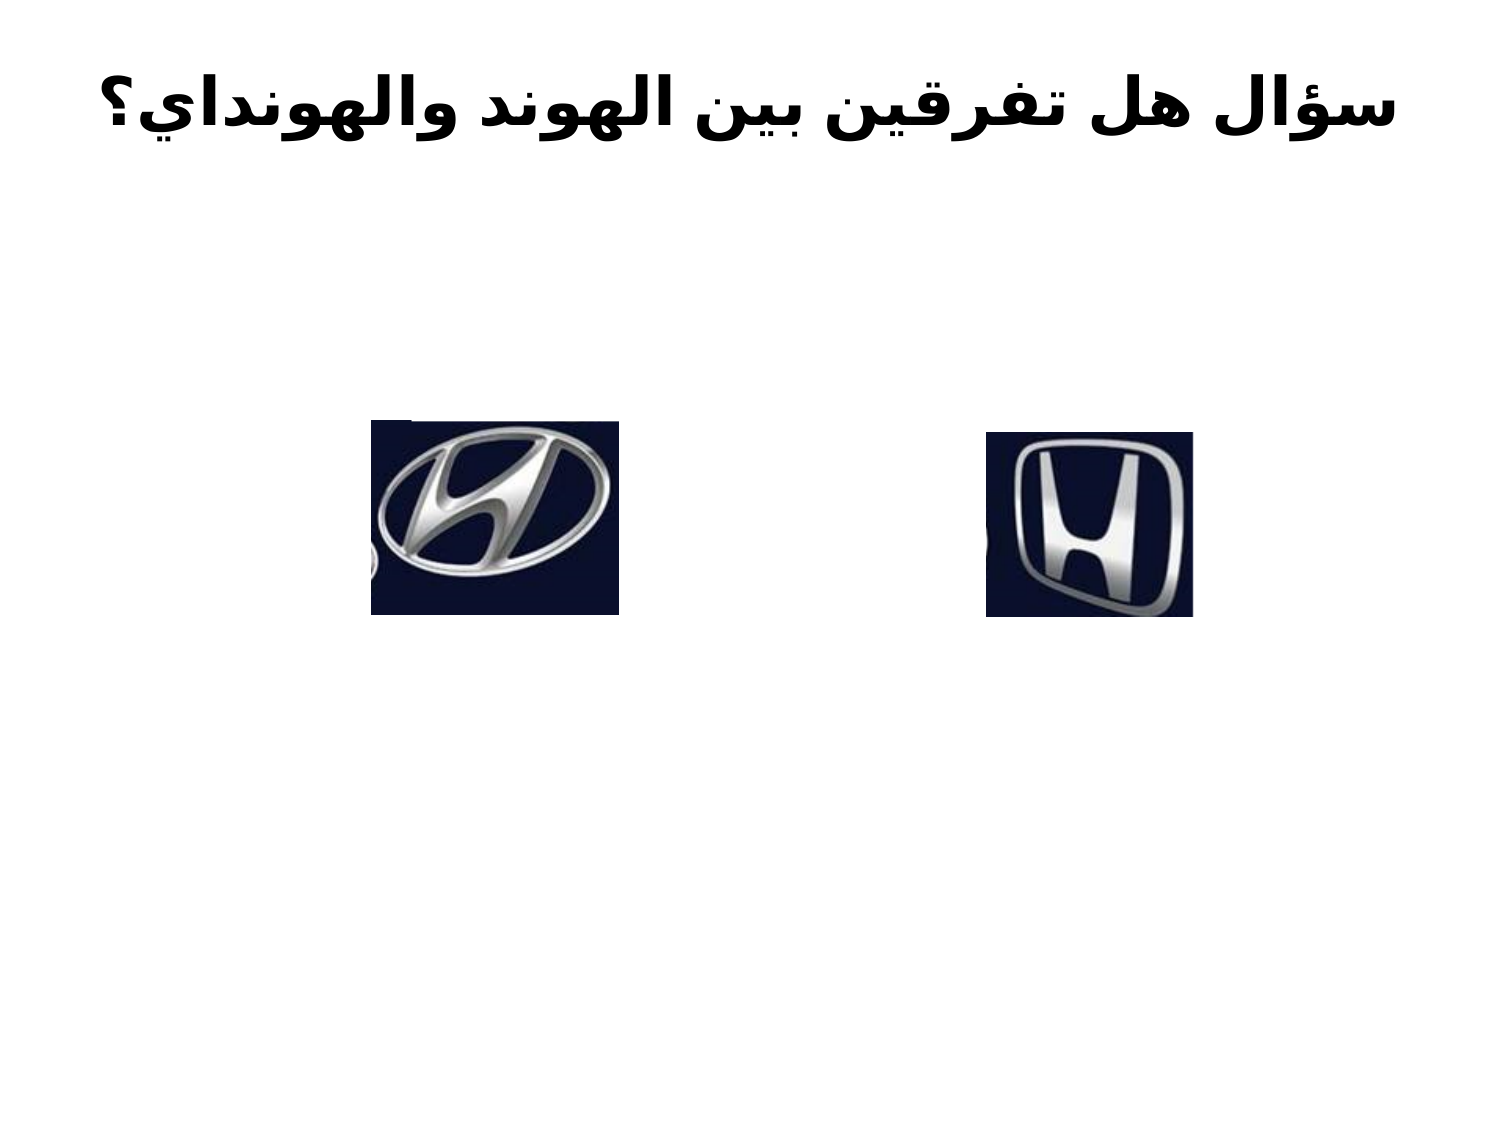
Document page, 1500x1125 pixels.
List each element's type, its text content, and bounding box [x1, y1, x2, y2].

title سؤال هل تفرقين بين الهوند والهونداي؟ [75, 45, 1425, 233]
picture [985, 432, 1198, 618]
picture [371, 420, 619, 615]
